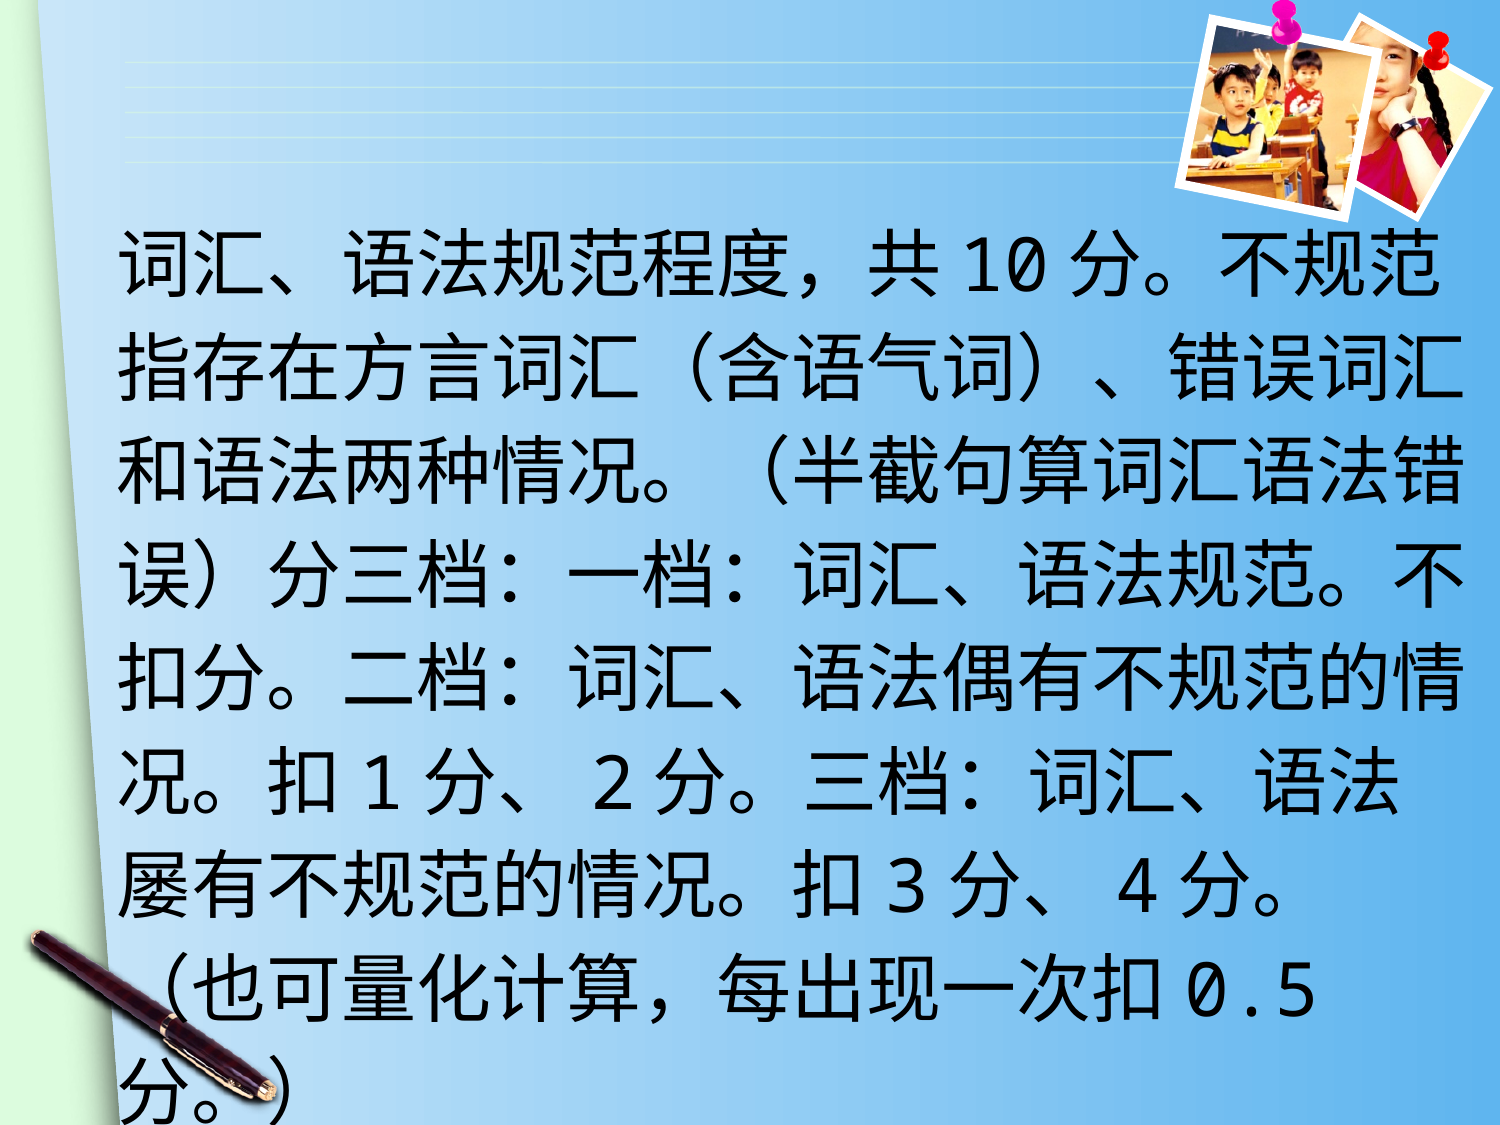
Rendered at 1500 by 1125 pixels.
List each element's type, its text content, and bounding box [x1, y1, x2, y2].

text_box 词汇、语法规范程度，共10分。不规范指存在方言词汇（含语气词）、错误词汇和语法两种情况。（半截句算词汇语法错误）分三档：一档：词汇、语法规范。不扣分。二档：词汇、语法偶有不规范的情况。扣1分、2分。三档：词汇、语法屡有不规范的情况。扣3分、4分。（也可量化计算，每出现一次扣0.5分。） [101, 196, 1489, 1125]
picture [1186, 0, 1371, 196]
picture [1351, 22, 1484, 196]
picture [0, 0, 101, 1125]
